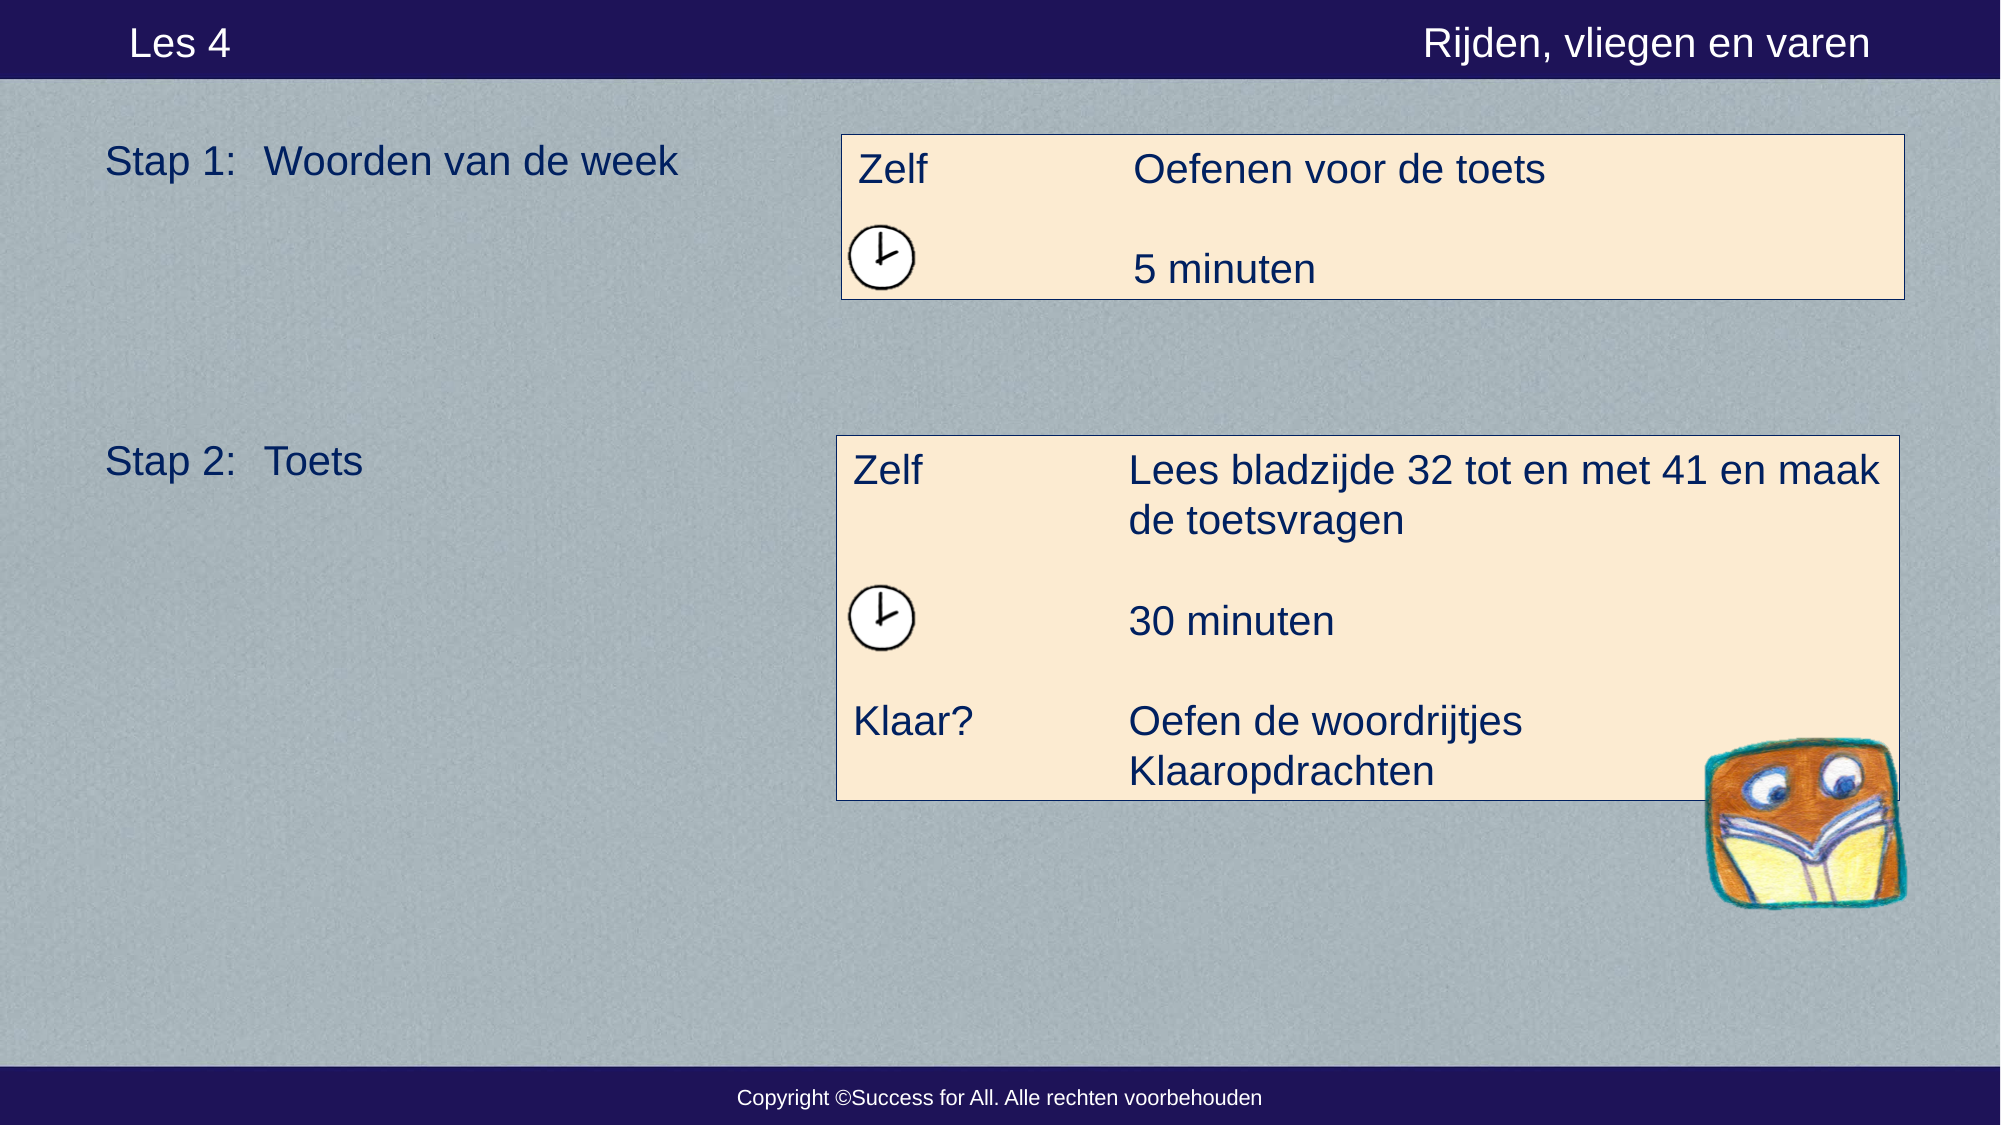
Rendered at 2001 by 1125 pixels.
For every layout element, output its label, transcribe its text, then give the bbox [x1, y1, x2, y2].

text_box Copyright ©Success for All. Alle rechten voorbehouden [0, 1076, 2000, 1125]
text_box Stap 1: Woorden van de week Stap 2: Toets [90, 126, 883, 842]
text_box Rijden, vliegen en varen [999, 8, 1886, 73]
text_box Zelf Oefenen voor de toets 5 minuten [841, 134, 1905, 300]
picture [0, 0, 2001, 1125]
text_box Les 4 [114, 8, 354, 73]
text_box Zelf Lees bladzijde 32 tot en met 41 en maak de toetsvragen 30 minuten Klaar? Oefen de woordrijtjes Klaaropdrachten [836, 435, 1900, 801]
